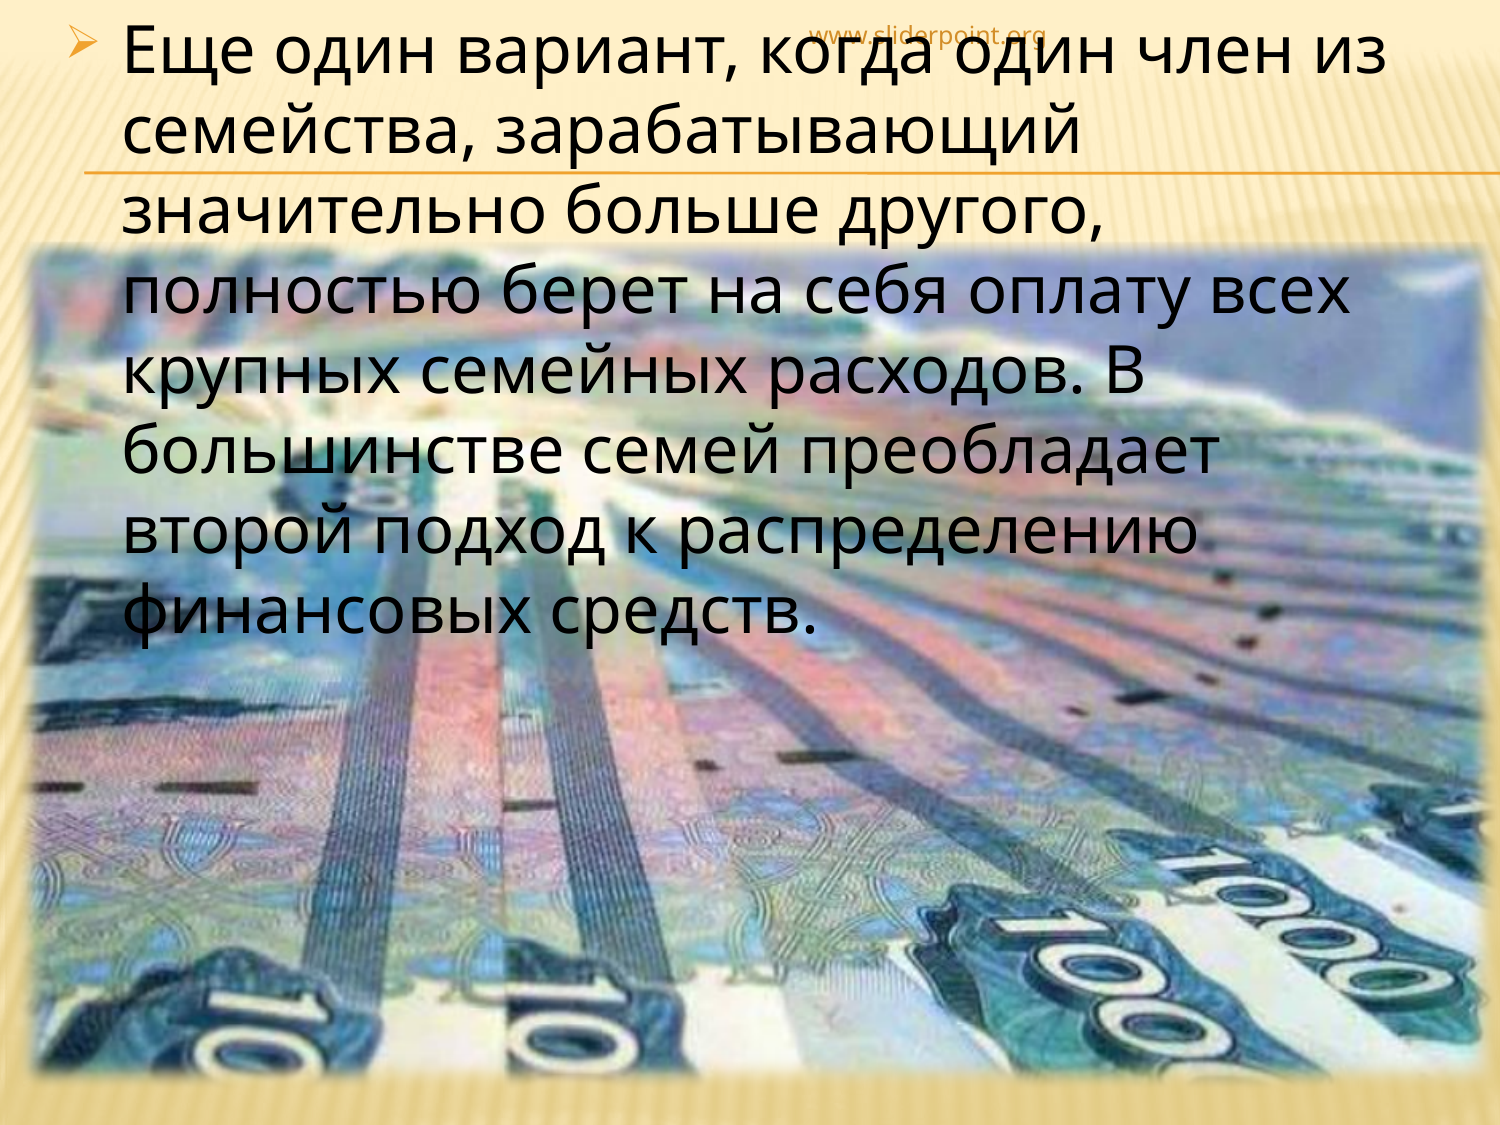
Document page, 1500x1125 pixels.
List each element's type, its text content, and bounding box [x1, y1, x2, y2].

list Еще один вариант, когда один член из семейства, зарабатывающий значительно больше другого, полностью берет на себя оплату всех крупных семейных расходов. В большинстве семей преобладает второй подход к распределению финансовых средств. [50, 0, 1475, 233]
picture [15, 234, 1500, 1091]
footer www.sliderpoint.org [587, 12, 1063, 60]
